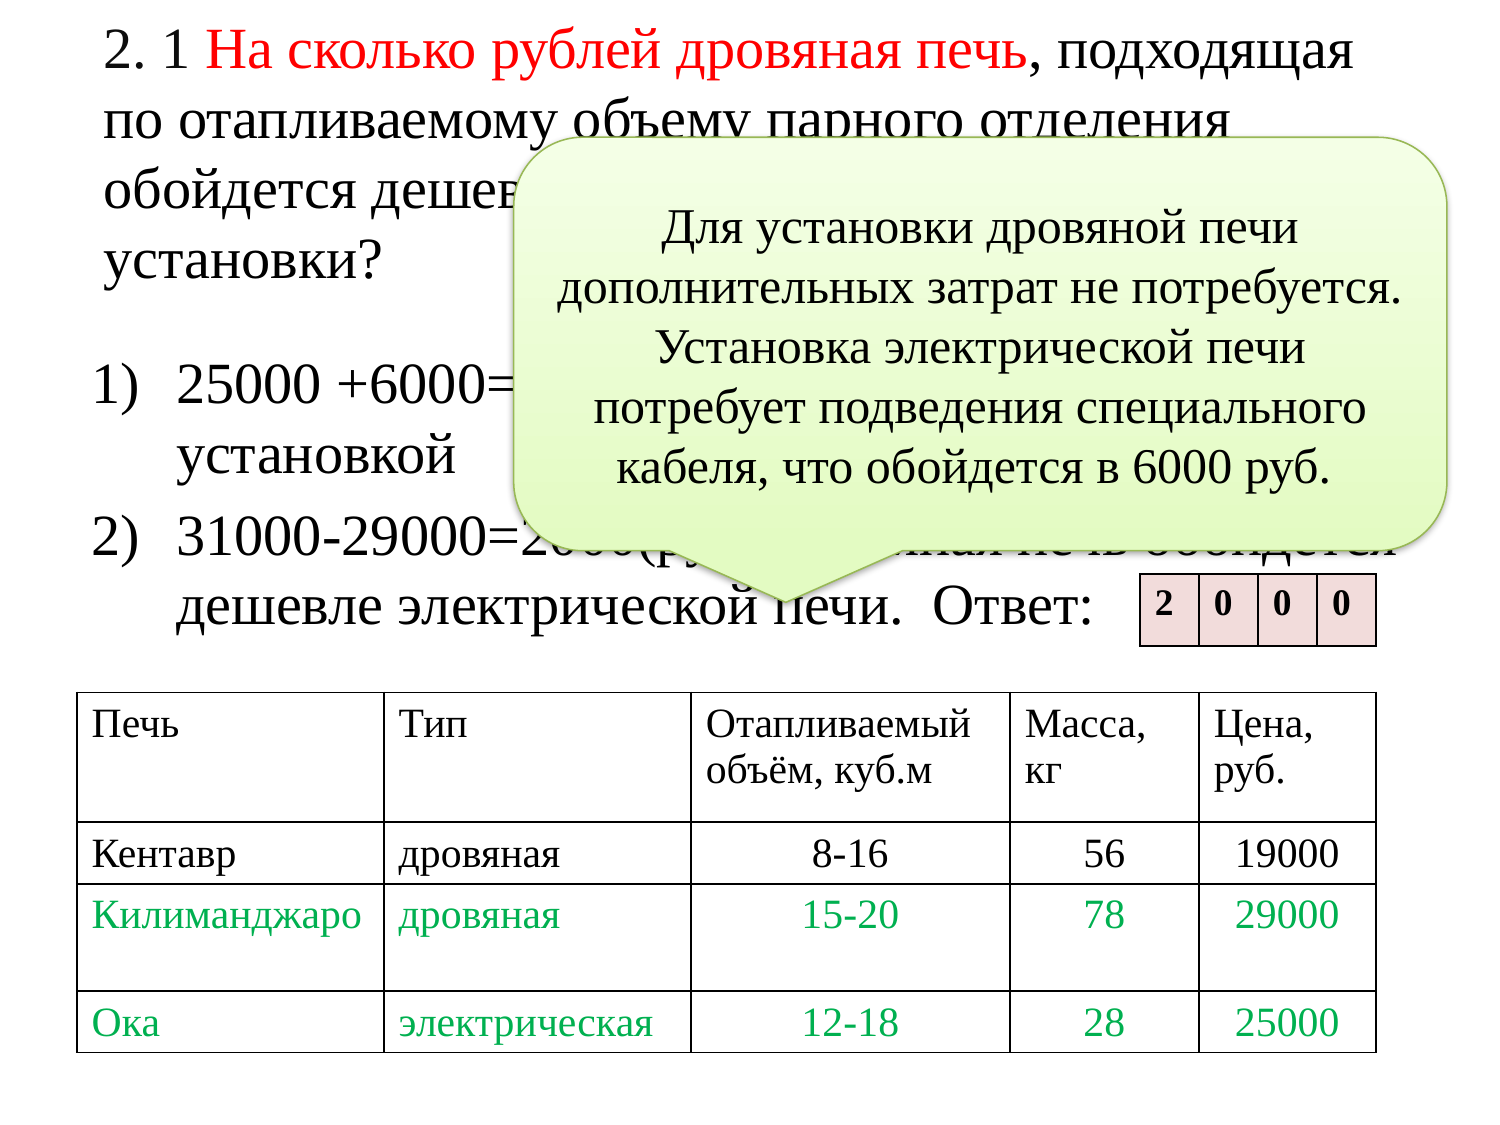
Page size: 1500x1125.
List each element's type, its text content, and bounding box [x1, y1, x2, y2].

table_cell 8-16 [692, 823, 1009, 883]
table_header 2 [1141, 575, 1198, 645]
table_cell 28 [1011, 992, 1198, 1052]
table_header Масса, кг [1011, 693, 1198, 821]
table_cell 15-20 [692, 885, 1009, 990]
table_header 0 [1259, 575, 1316, 645]
table_cell дровяная [385, 885, 690, 990]
title 2. 1 На сколько рублей дровяная печь, подходящая по отапливаемому объему парного отделения обойдется дешевле электрической с учетом установки? [88, 66, 1388, 338]
list 25000 +6000=31000(руб) электрическая печь с установкой 31000-29000=2000(руб) дровяная печь обойдется дешевле электрической печи. Ответ: [76, 338, 1425, 1088]
table_cell 19000 [1200, 823, 1375, 883]
table_header Отапливаемый объём, куб.м [692, 693, 1009, 821]
table_cell 56 [1011, 823, 1198, 883]
table_header Печь [78, 693, 383, 821]
table_cell 78 [1011, 885, 1198, 990]
table_cell дровяная [385, 823, 690, 883]
table_cell Килиманджаро [78, 885, 383, 990]
table_header 0 [1318, 575, 1375, 645]
table_cell 12-18 [692, 992, 1009, 1052]
table_header 0 [1200, 575, 1257, 645]
table_header Цена, руб. [1200, 693, 1375, 821]
table_cell Кентавр [78, 823, 383, 883]
table_cell 25000 [1200, 992, 1375, 1052]
text_box Для установки дровяной печи дополнительных затрат не потребуется. Установка электрической печи потребует подведения специального кабеля, что обойдется в 6000 руб. [512, 136, 1448, 604]
table_cell 29000 [1200, 885, 1375, 990]
table_header Тип [385, 693, 690, 821]
table_cell электрическая [385, 992, 690, 1052]
table_cell Ока [78, 992, 383, 1052]
